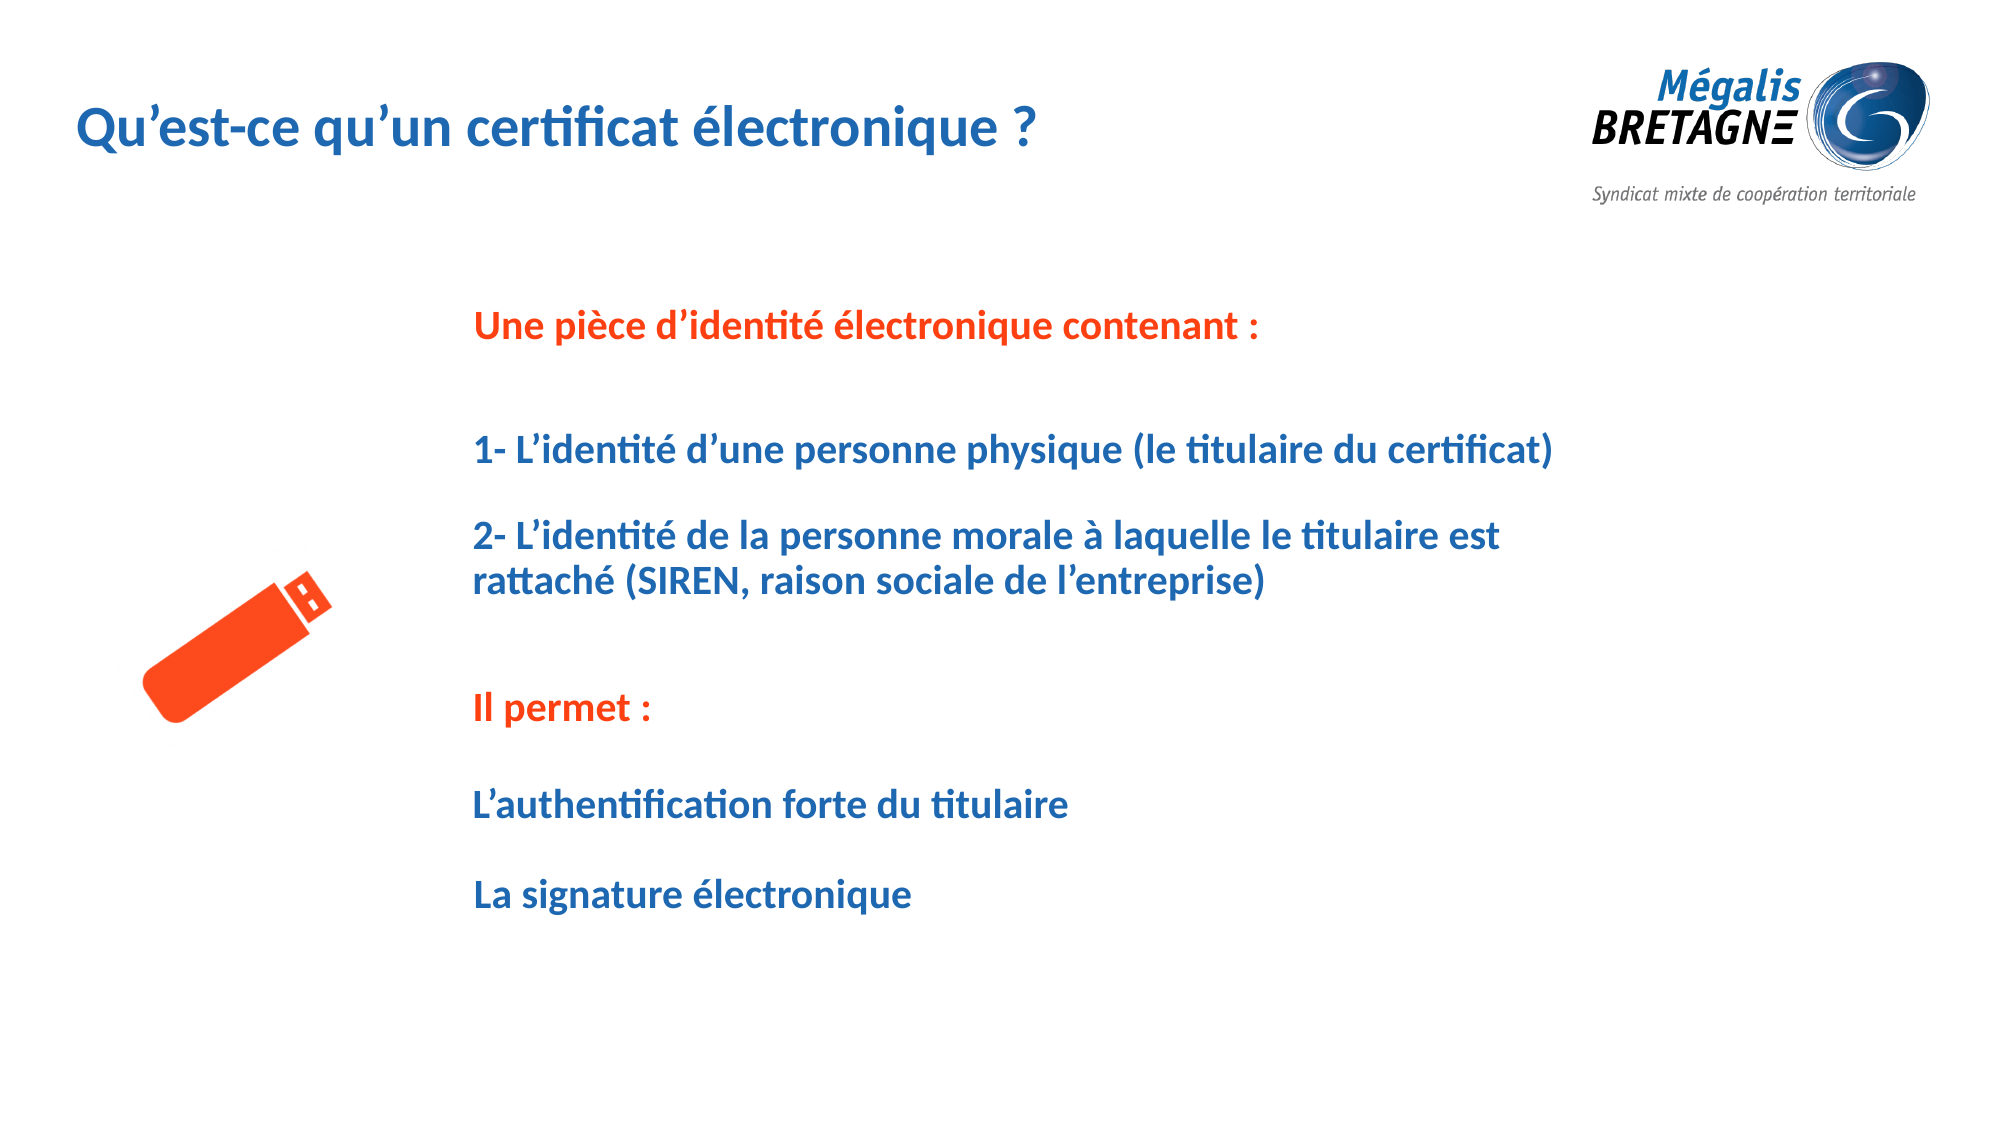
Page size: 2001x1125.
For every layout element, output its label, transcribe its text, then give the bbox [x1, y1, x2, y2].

text_box 1- L’identité d’une personne physique (le titulaire du certificat) [457, 411, 1590, 489]
title Qu’est-ce qu’un certificat électronique ? [61, 77, 1567, 178]
text_box Il permet : [457, 669, 1590, 747]
picture [112, 534, 355, 746]
text_box 2- L’identité de la personne morale à laquelle le titulaire est rattaché (SIREN, raison sociale de l’entreprise) [457, 520, 1590, 598]
text_box Une pièce d’identité électronique contenant : [458, 288, 1591, 366]
text_box La signature électronique [458, 856, 1093, 934]
text_box L’authentification forte du titulaire [457, 766, 1091, 844]
picture [1567, 41, 1950, 214]
